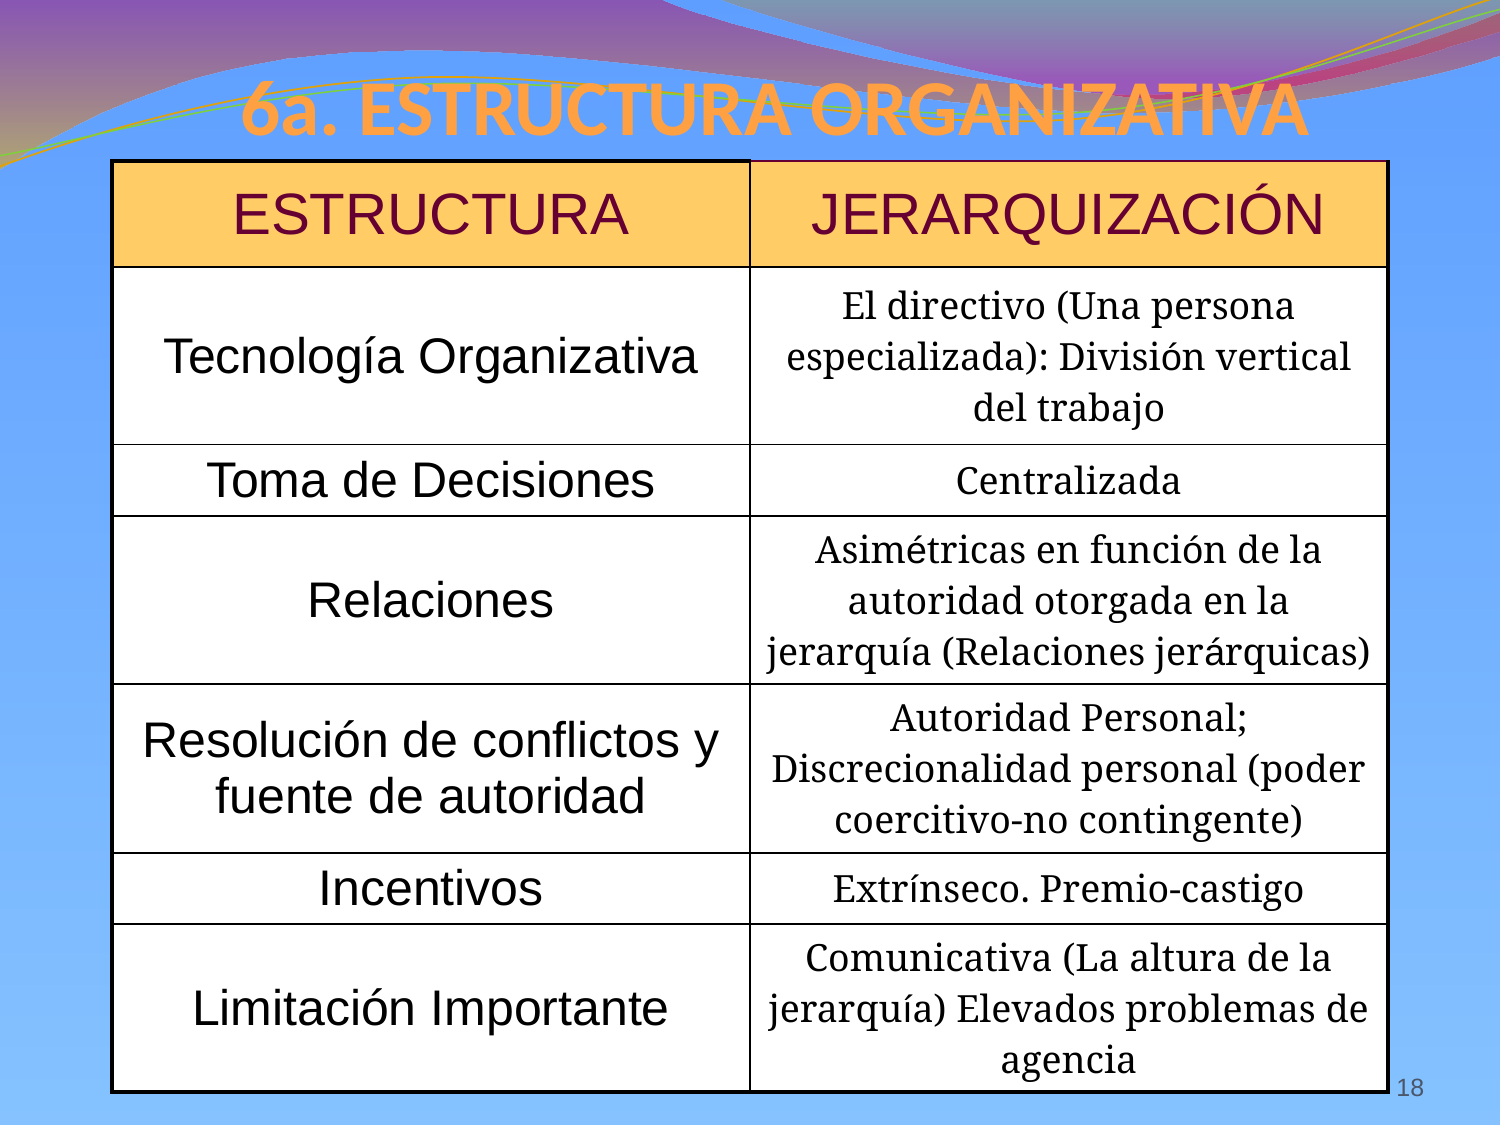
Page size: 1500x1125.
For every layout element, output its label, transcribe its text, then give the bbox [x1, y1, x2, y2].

table_cell Limitación Importante [114, 925, 749, 1090]
table_cell El directivo (Una persona especializada): División vertical del trabajo [751, 268, 1386, 444]
text_box Flexibilidad: [704, 13, 773, 18]
table_cell Relaciones [114, 517, 749, 683]
table_cell Toma de Decisiones [114, 445, 749, 515]
table_cell Tecnología Organizativa [114, 268, 749, 444]
table_header ESTRUCTURA [114, 163, 749, 266]
table_cell Resolución de conflictos y fuente de autoridad [114, 685, 749, 852]
table_cell Centralizada [751, 445, 1386, 515]
table_cell Autoridad Personal; Discrecionalidad personal (poder coercitivo-no contingente) [751, 685, 1386, 852]
table_cell Asimétricas en función de la autoridad otorgada en la jerarquía (Relaciones jerárquicas) [751, 517, 1386, 683]
table_cell Incentivos [114, 854, 749, 923]
slide_number 18 [1074, 1023, 1425, 1102]
table_cell Extrínseco. Premio-castigo [751, 854, 1386, 923]
table_header JERARQUIZACIÓN [751, 162, 1386, 266]
table_cell Comunicativa (La altura de la jerarquía) Elevados problemas de agencia [751, 925, 1386, 1090]
text_box 6a. ESTRUCTURA ORGANIZATIVA [100, 42, 1451, 151]
